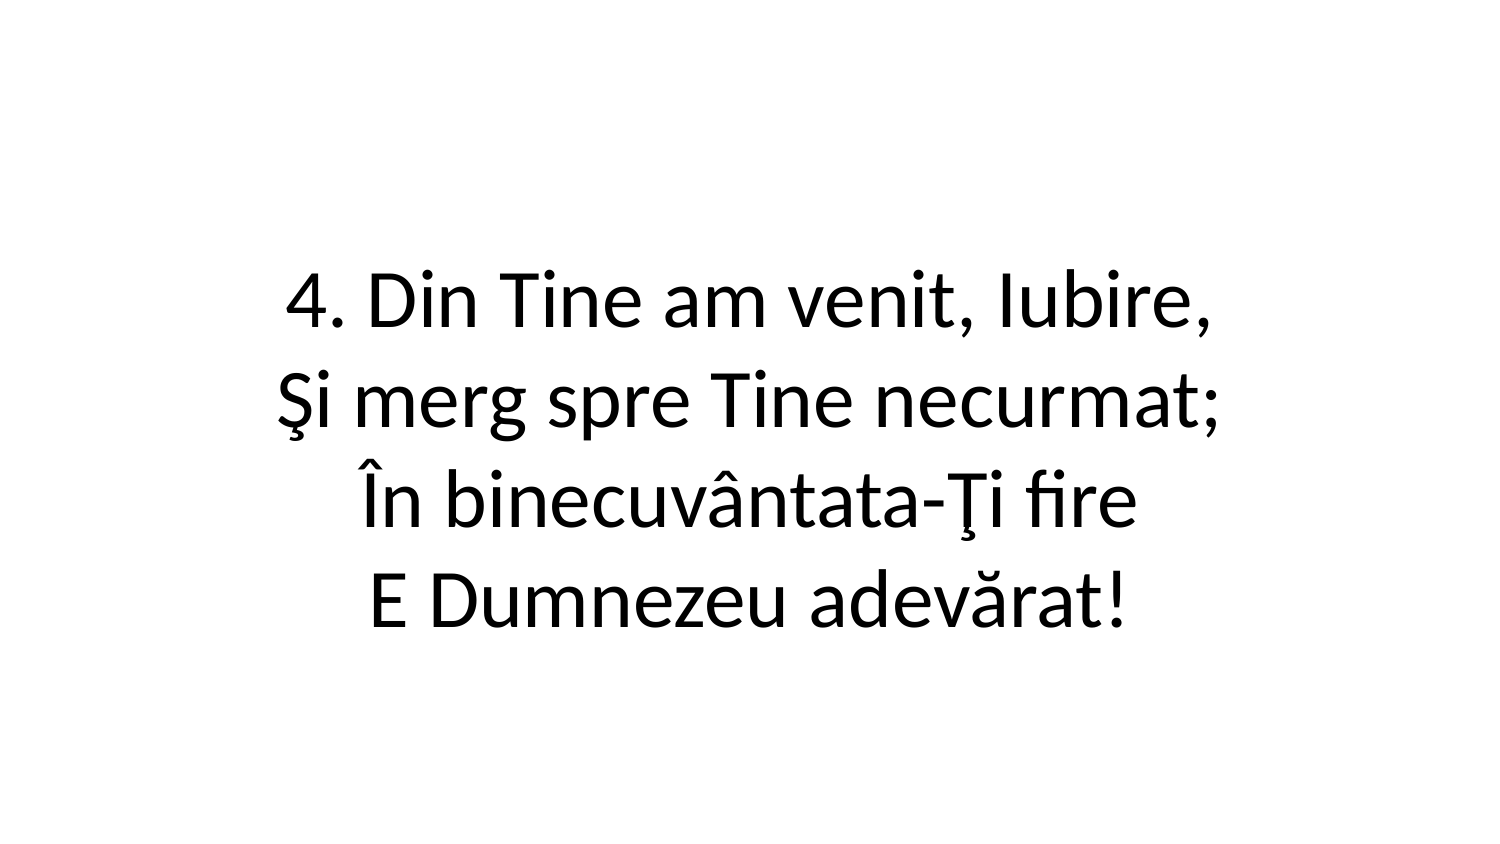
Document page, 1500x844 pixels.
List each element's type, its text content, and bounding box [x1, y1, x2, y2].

text_box 4. Din Tine am venit, Iubire, Şi merg spre Tine necurmat; În binecuvântata-Ţi fire E Dumnezeu adevărat! [261, 192, 1239, 652]
